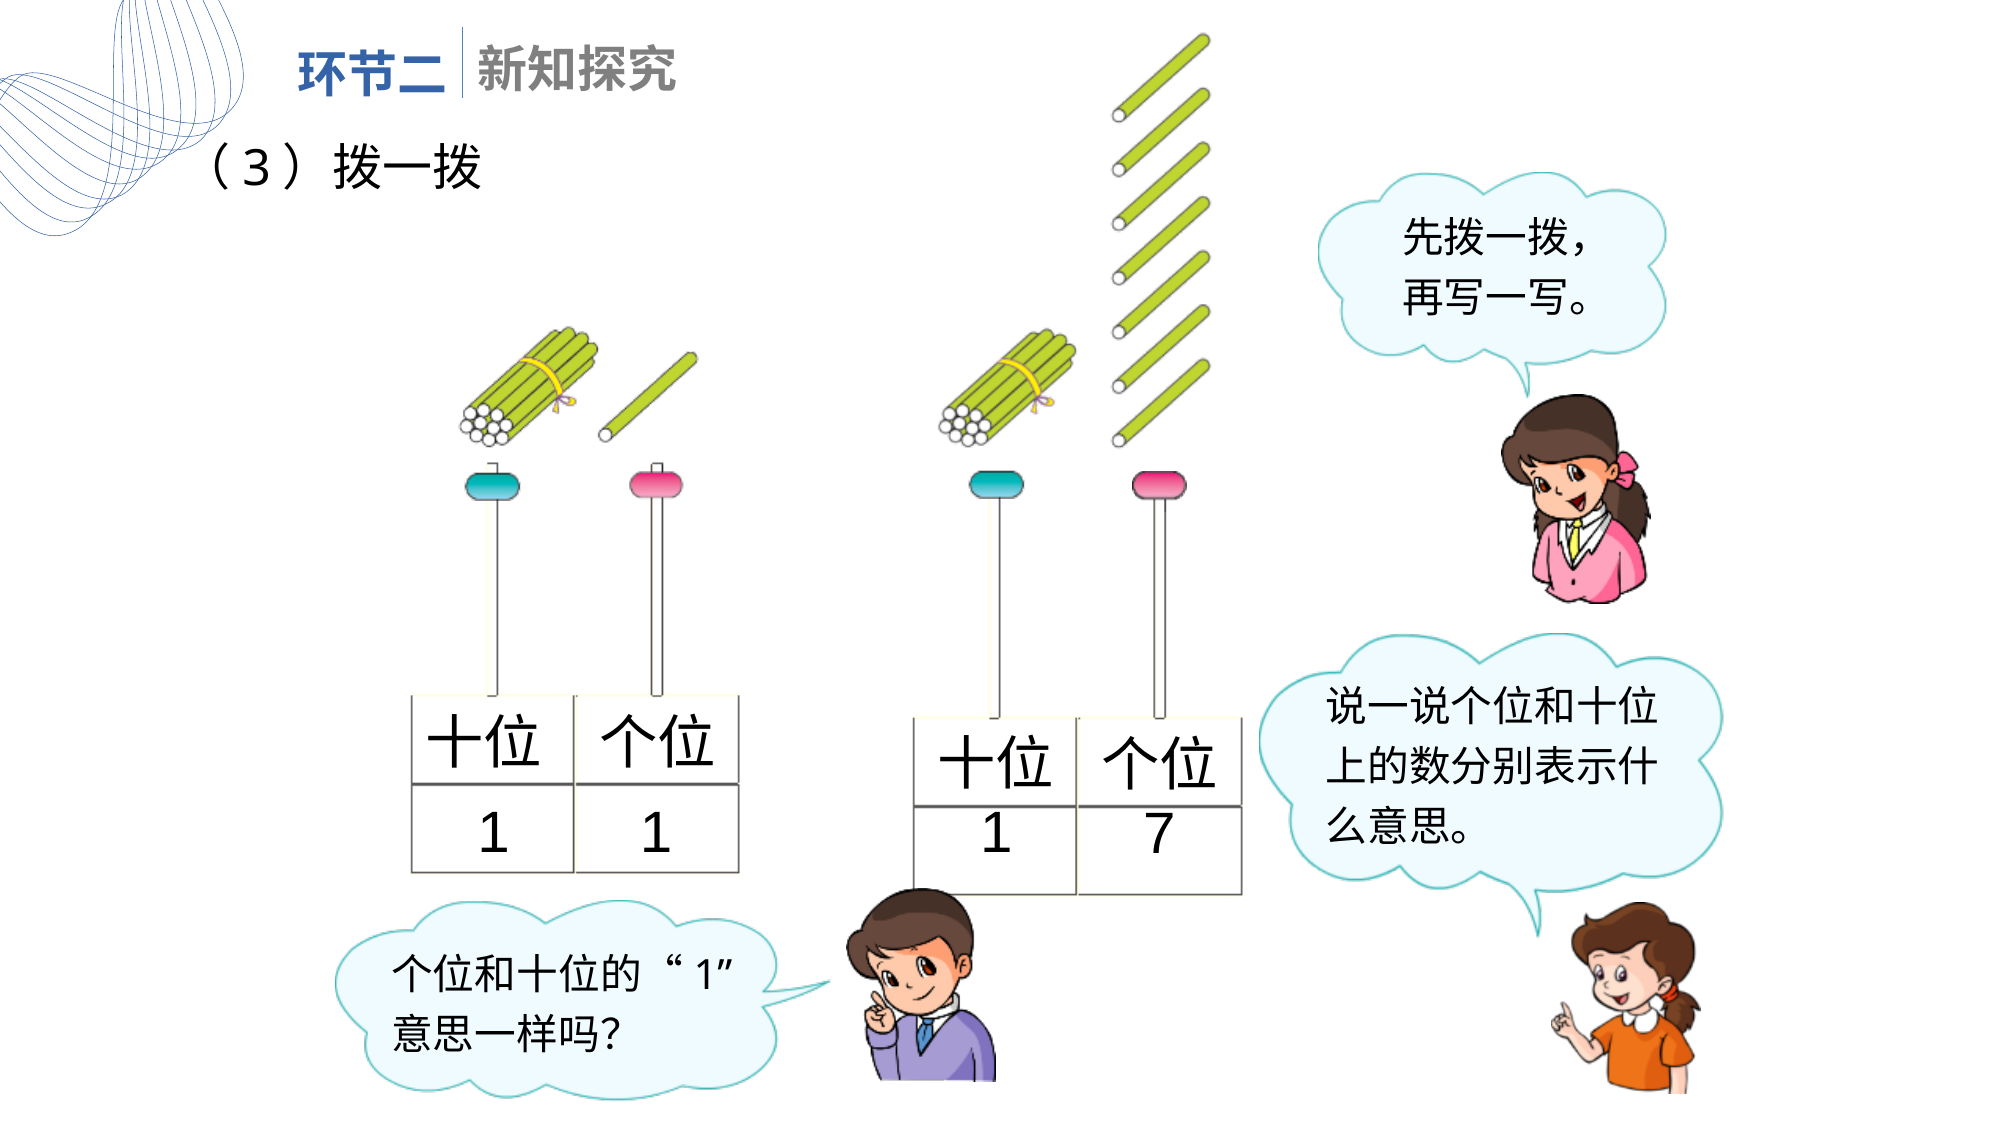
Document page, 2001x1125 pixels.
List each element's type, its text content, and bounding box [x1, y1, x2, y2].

picture [929, 30, 1224, 457]
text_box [335, 888, 996, 1102]
text_box （3）拨一拨 [165, 128, 892, 203]
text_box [1318, 172, 1668, 400]
picture [1131, 470, 1188, 502]
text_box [907, 478, 1249, 905]
picture [966, 468, 1026, 499]
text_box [1259, 633, 1727, 1094]
picture [405, 311, 746, 883]
picture [1501, 400, 1651, 604]
